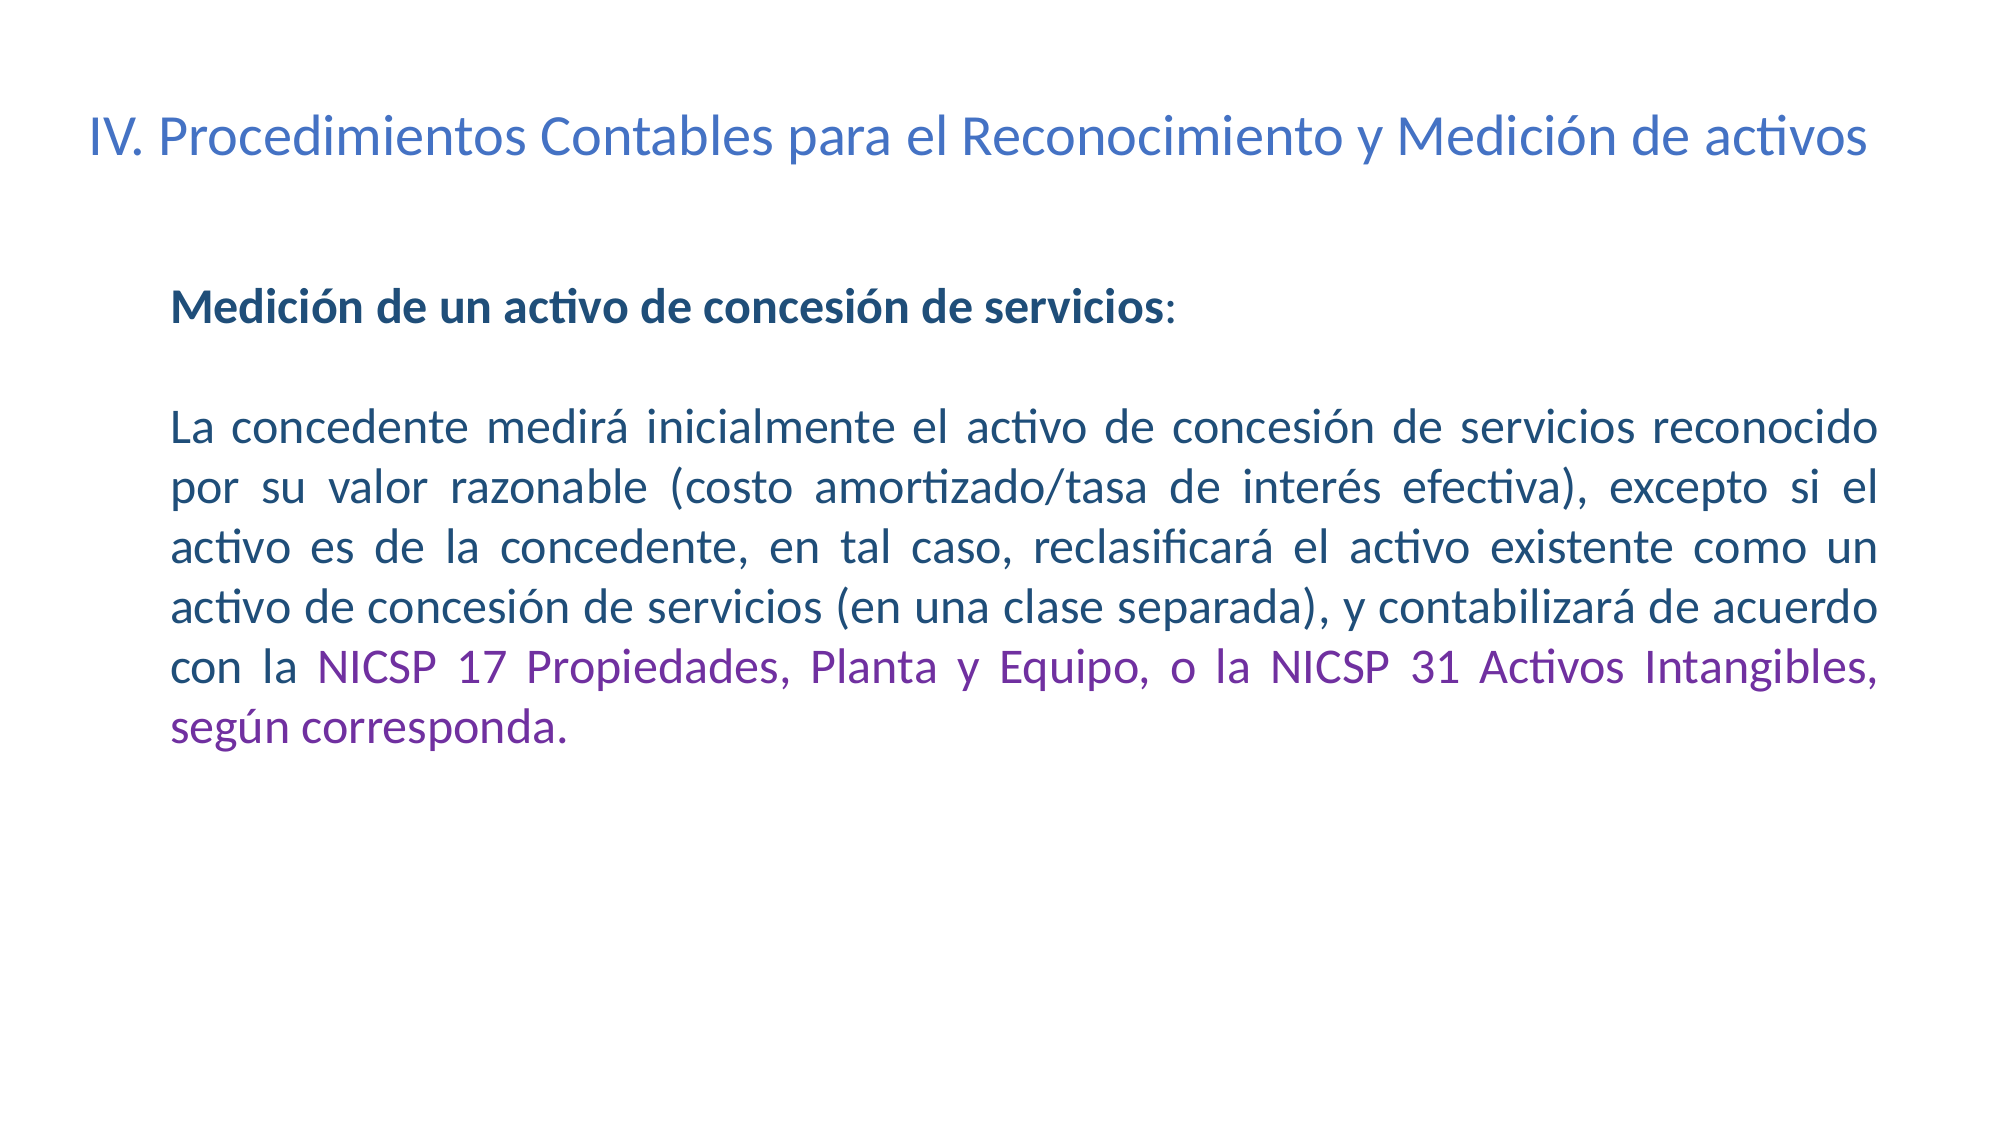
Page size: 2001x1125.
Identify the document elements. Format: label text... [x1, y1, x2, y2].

text_box IV. Procedimientos Contables para el Reconocimiento y Medición de activos [73, 89, 1885, 175]
text_box Medición de un activo de concesión de servicios: La concedente medirá inicialmente el activo de concesión de servicios reconocido por su valor razonable (costo amortizado/tasa de interés efectiva), excepto si el activo es de la concedente, en tal caso, reclasificará el activo existente como un activo de concesión de servicios (en una clase separada), y contabilizará de acuerdo con la NICSP 17 Propiedades, Planta y Equipo, o la NICSP 31 Activos Intangibles, según corresponda. [155, 265, 1895, 761]
